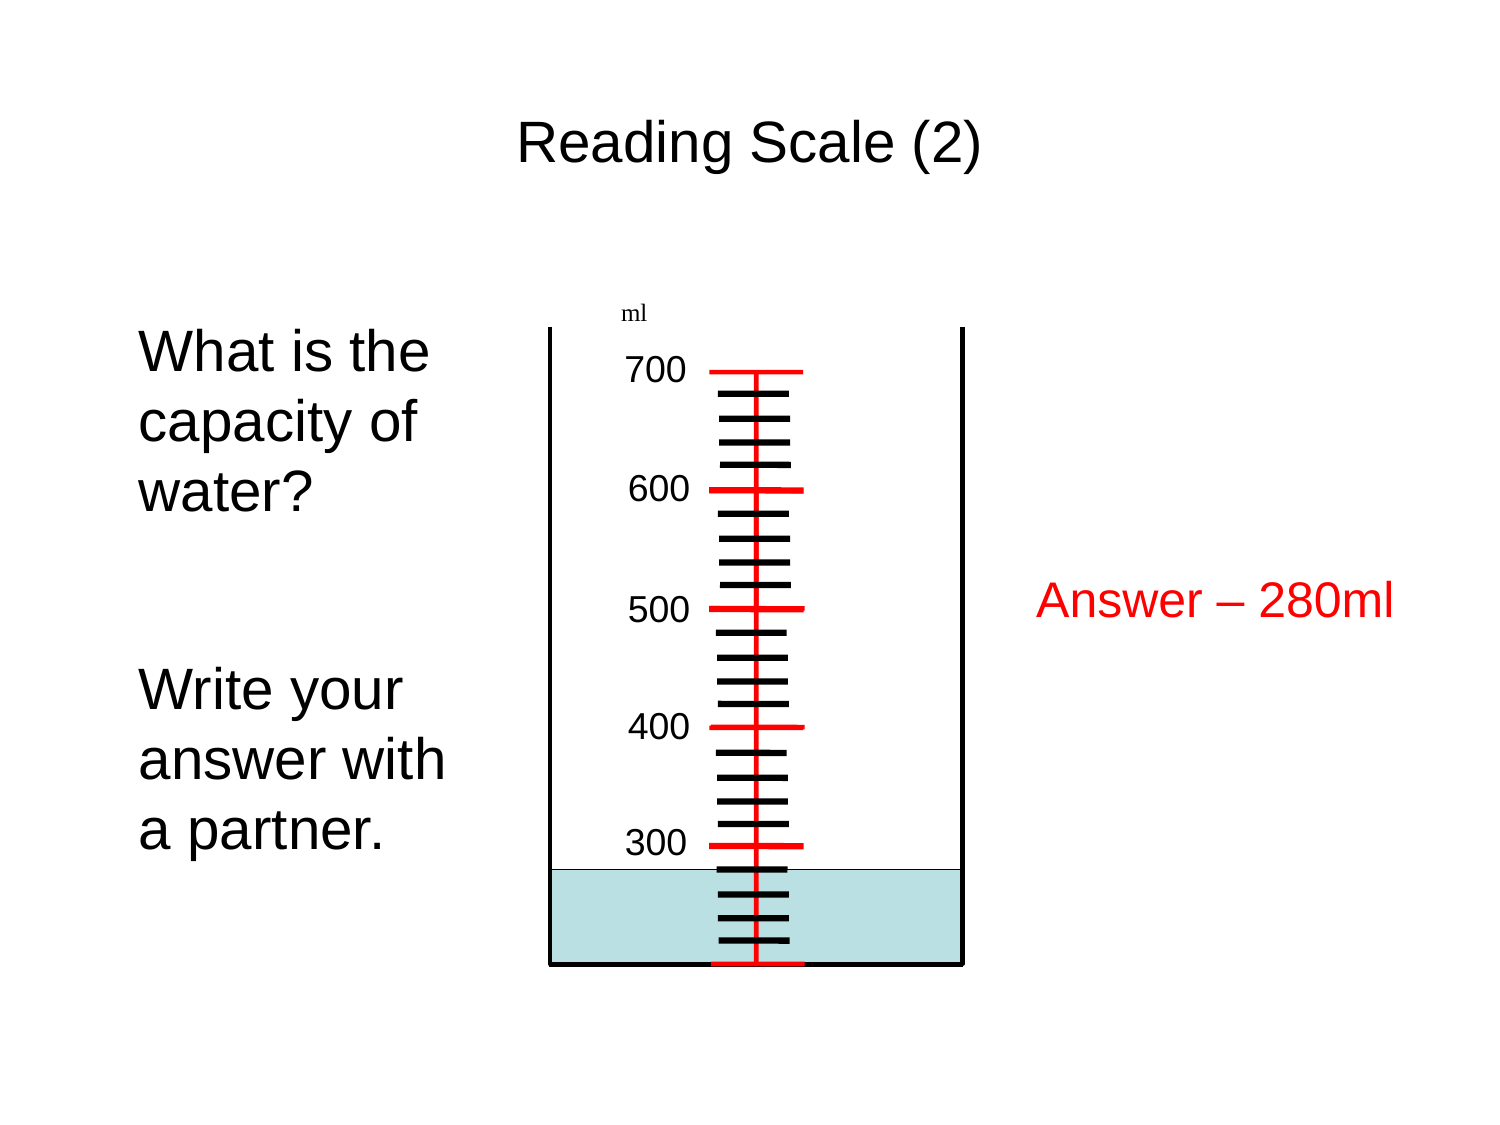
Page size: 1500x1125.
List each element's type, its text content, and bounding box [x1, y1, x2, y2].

title Reading Scale (2) [74, 44, 1426, 233]
text_box Answer – 280ml [1021, 560, 1424, 636]
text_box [549, 288, 963, 965]
text_box What is the capacity of water? Write your answer with a partner. [123, 305, 490, 869]
